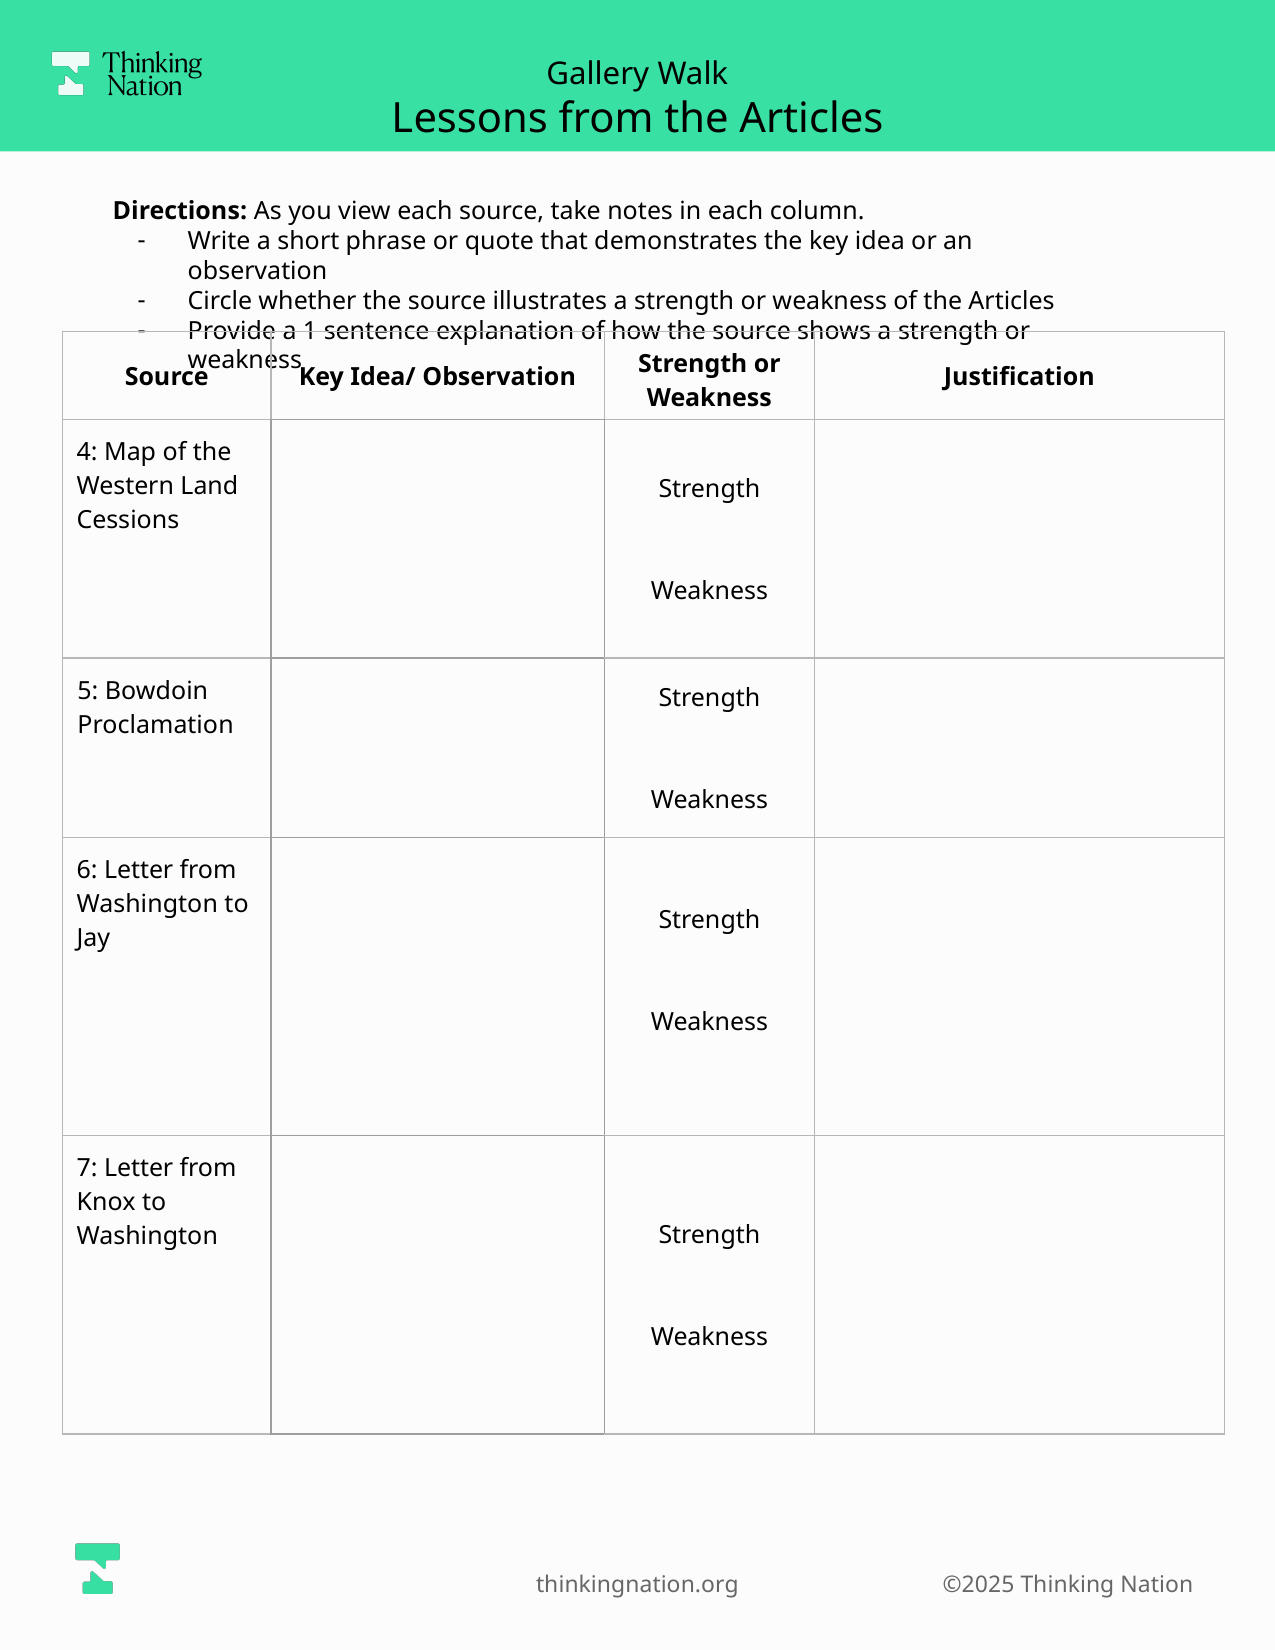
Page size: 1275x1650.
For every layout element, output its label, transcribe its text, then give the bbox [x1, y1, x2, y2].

text_box Gallery Walk Lessons from the Articles [0, 0, 1275, 152]
table_cell Strength Weakness [605, 420, 814, 657]
table_cell Strength Weakness [605, 1136, 814, 1433]
table_cell [815, 1136, 1224, 1433]
table_header Source [63, 332, 270, 419]
table_cell [272, 838, 604, 1135]
table_cell 6: Letter from Washington to Jay [63, 838, 270, 1135]
picture [35, 37, 207, 109]
table_cell 5: Bowdoin Proclamation [63, 659, 270, 837]
text_box thinkingnation.org [486, 1553, 789, 1605]
table_cell [815, 659, 1224, 837]
table_cell [272, 420, 604, 657]
text_box Directions: As you view each source, take notes in each column. Write a short phrase or quote that demonstrates the key idea or an observation Circle whether the source illustrates a strength or weakness of the Articles Provide a 1 sentence explanation of how the source shows a strength or weakness [98, 180, 1130, 331]
table_cell 4: Map of the Western Land Cessions [63, 420, 270, 657]
picture [62, 1533, 133, 1604]
table_header Strength or Weakness [605, 332, 814, 419]
table_cell [815, 420, 1224, 657]
table_cell Strength Weakness [605, 659, 814, 837]
table_cell Strength Weakness [605, 838, 814, 1135]
table_header Justification [815, 332, 1224, 419]
table_header Key Idea/ Observation [272, 332, 604, 419]
table_cell [272, 1136, 604, 1433]
table_cell [272, 659, 604, 837]
text_box ©2025 Thinking Nation [907, 1553, 1210, 1605]
table_cell 7: Letter from Knox to Washington [63, 1136, 270, 1433]
table_cell [815, 838, 1224, 1135]
